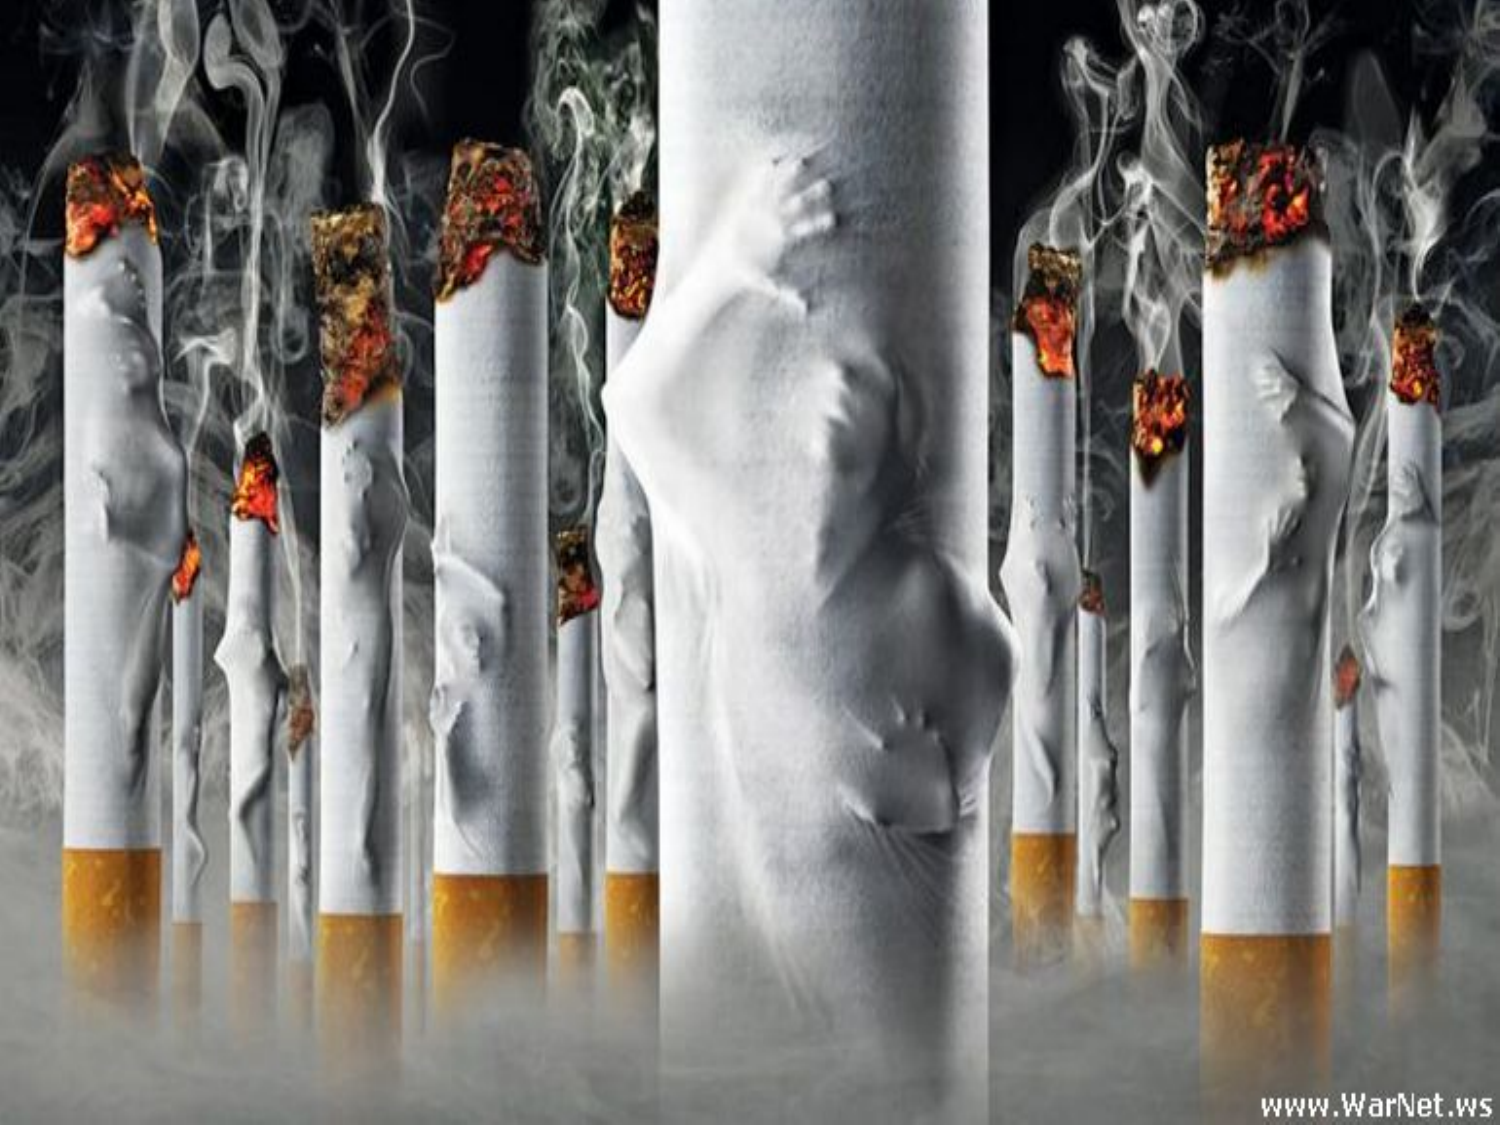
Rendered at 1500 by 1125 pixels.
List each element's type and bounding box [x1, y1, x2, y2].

list [0, 0, 1500, 1125]
